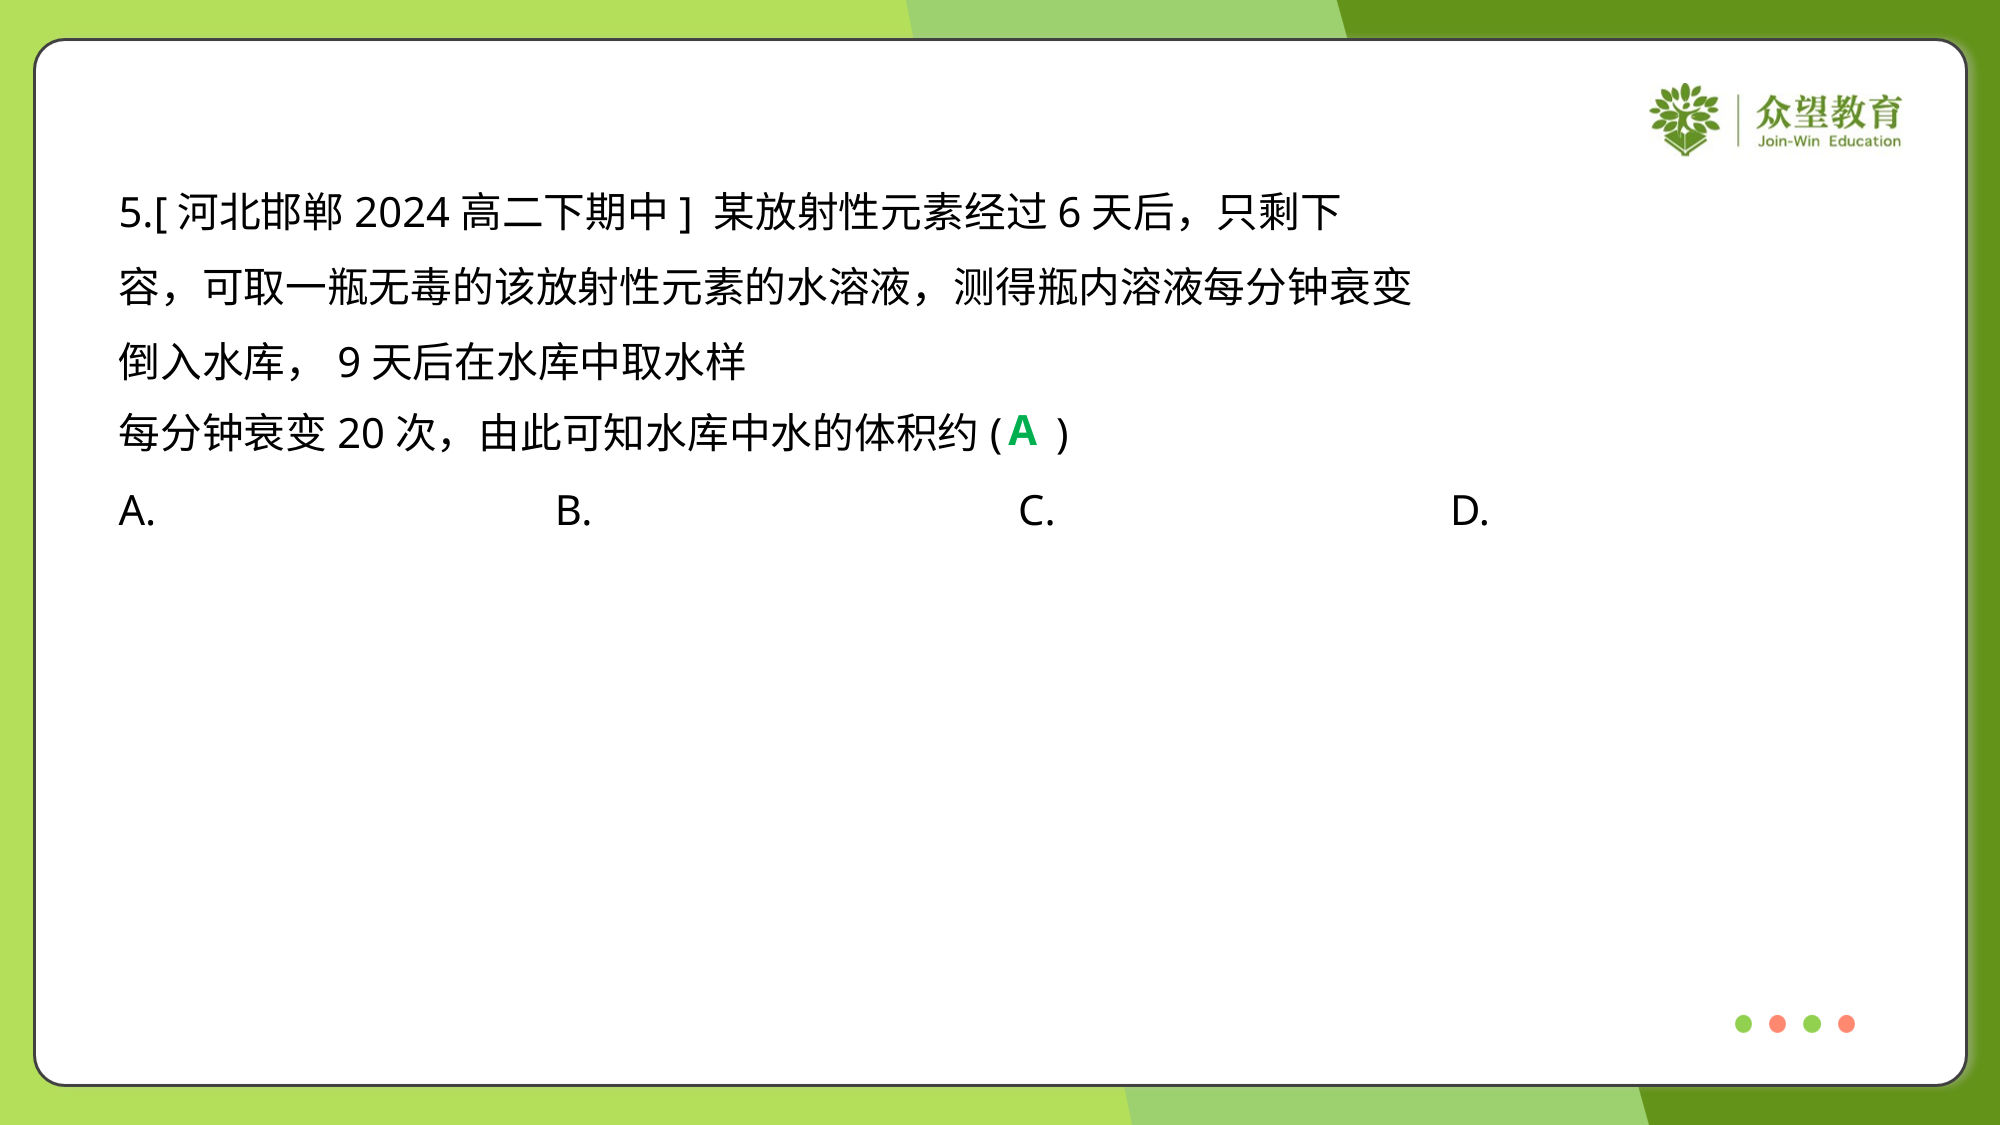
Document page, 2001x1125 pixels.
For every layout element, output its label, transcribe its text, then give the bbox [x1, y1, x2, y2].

picture [0, 0, 2000, 1125]
text_box A [991, 382, 1054, 447]
